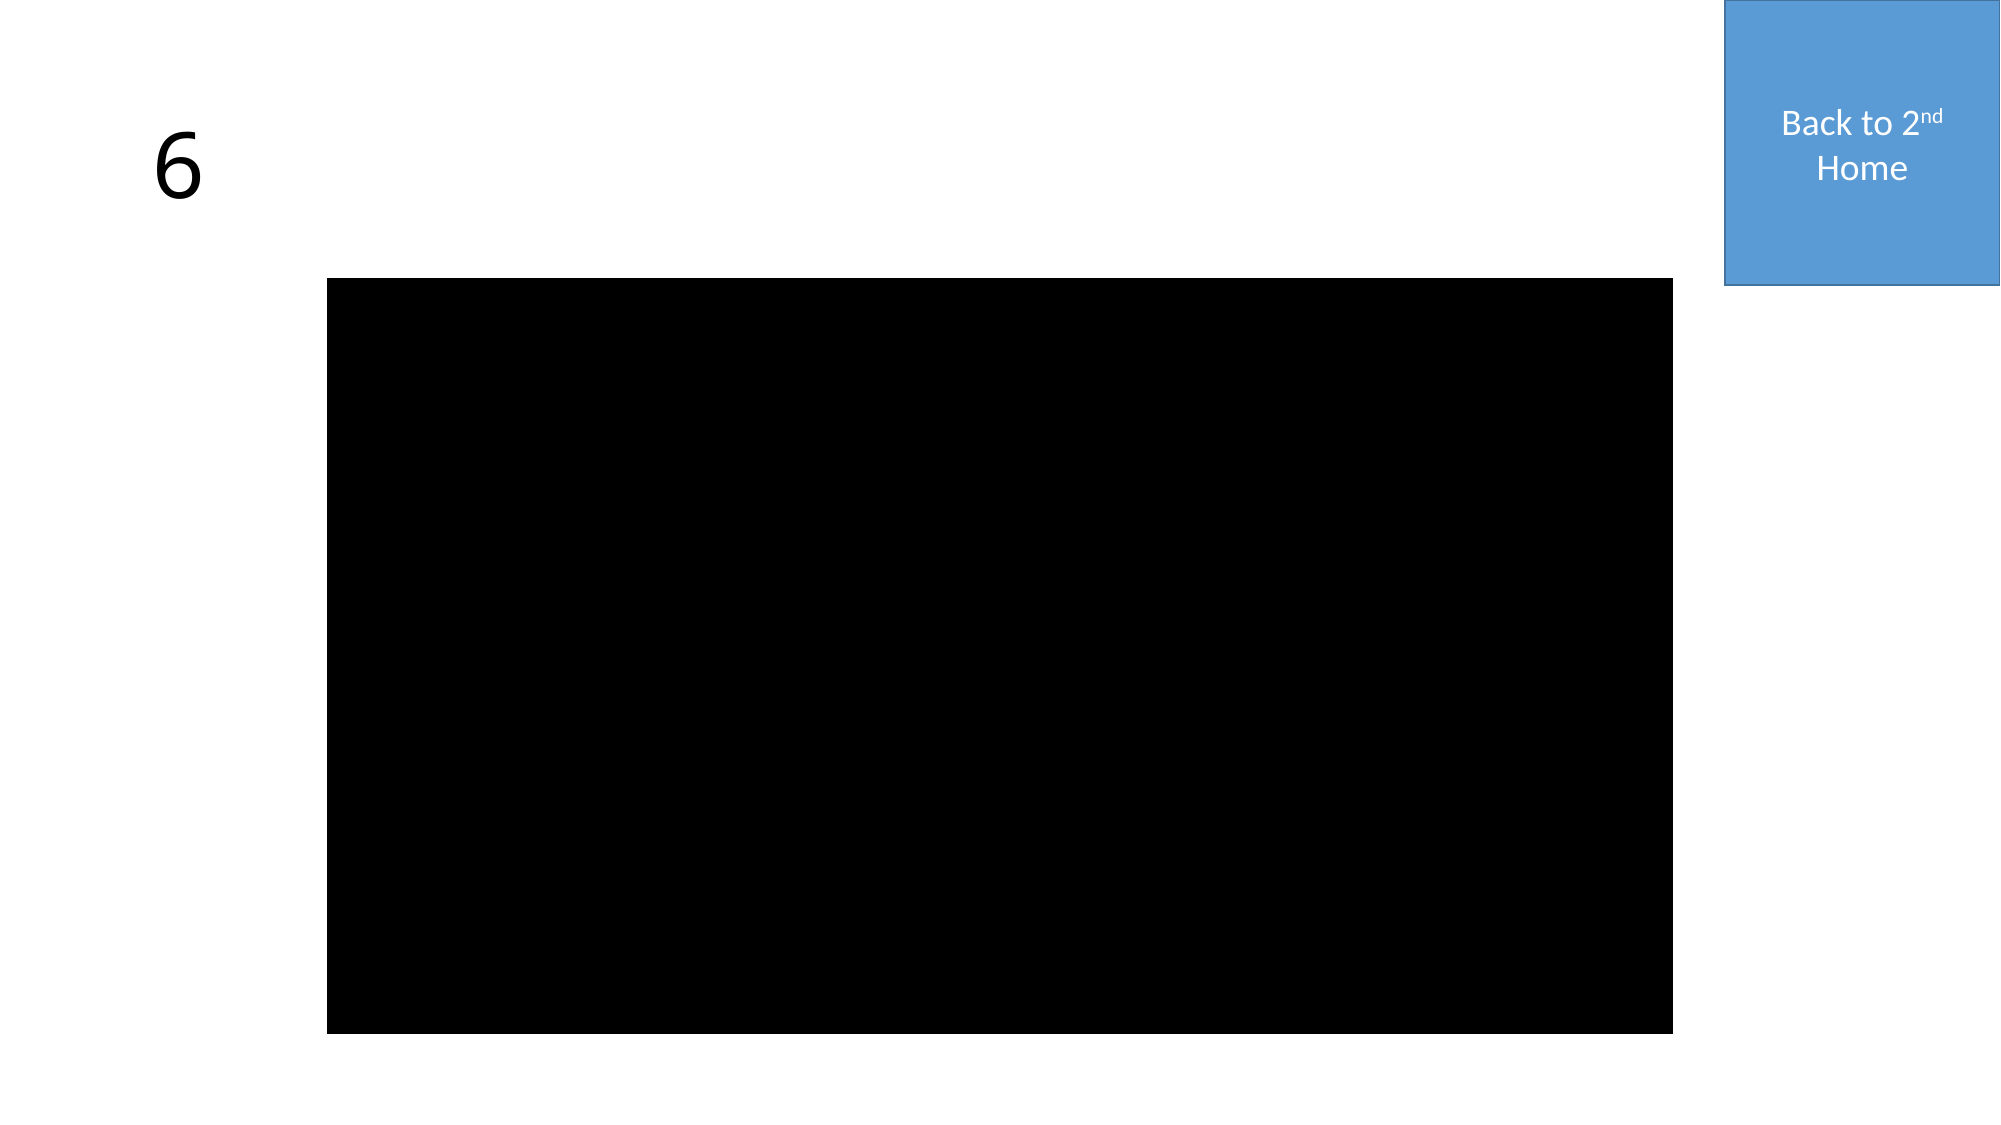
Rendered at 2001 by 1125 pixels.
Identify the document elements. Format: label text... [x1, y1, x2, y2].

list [327, 277, 1673, 1035]
text_box Back to 2nd Home [1724, 0, 2000, 286]
title 6 [137, 59, 1724, 278]
